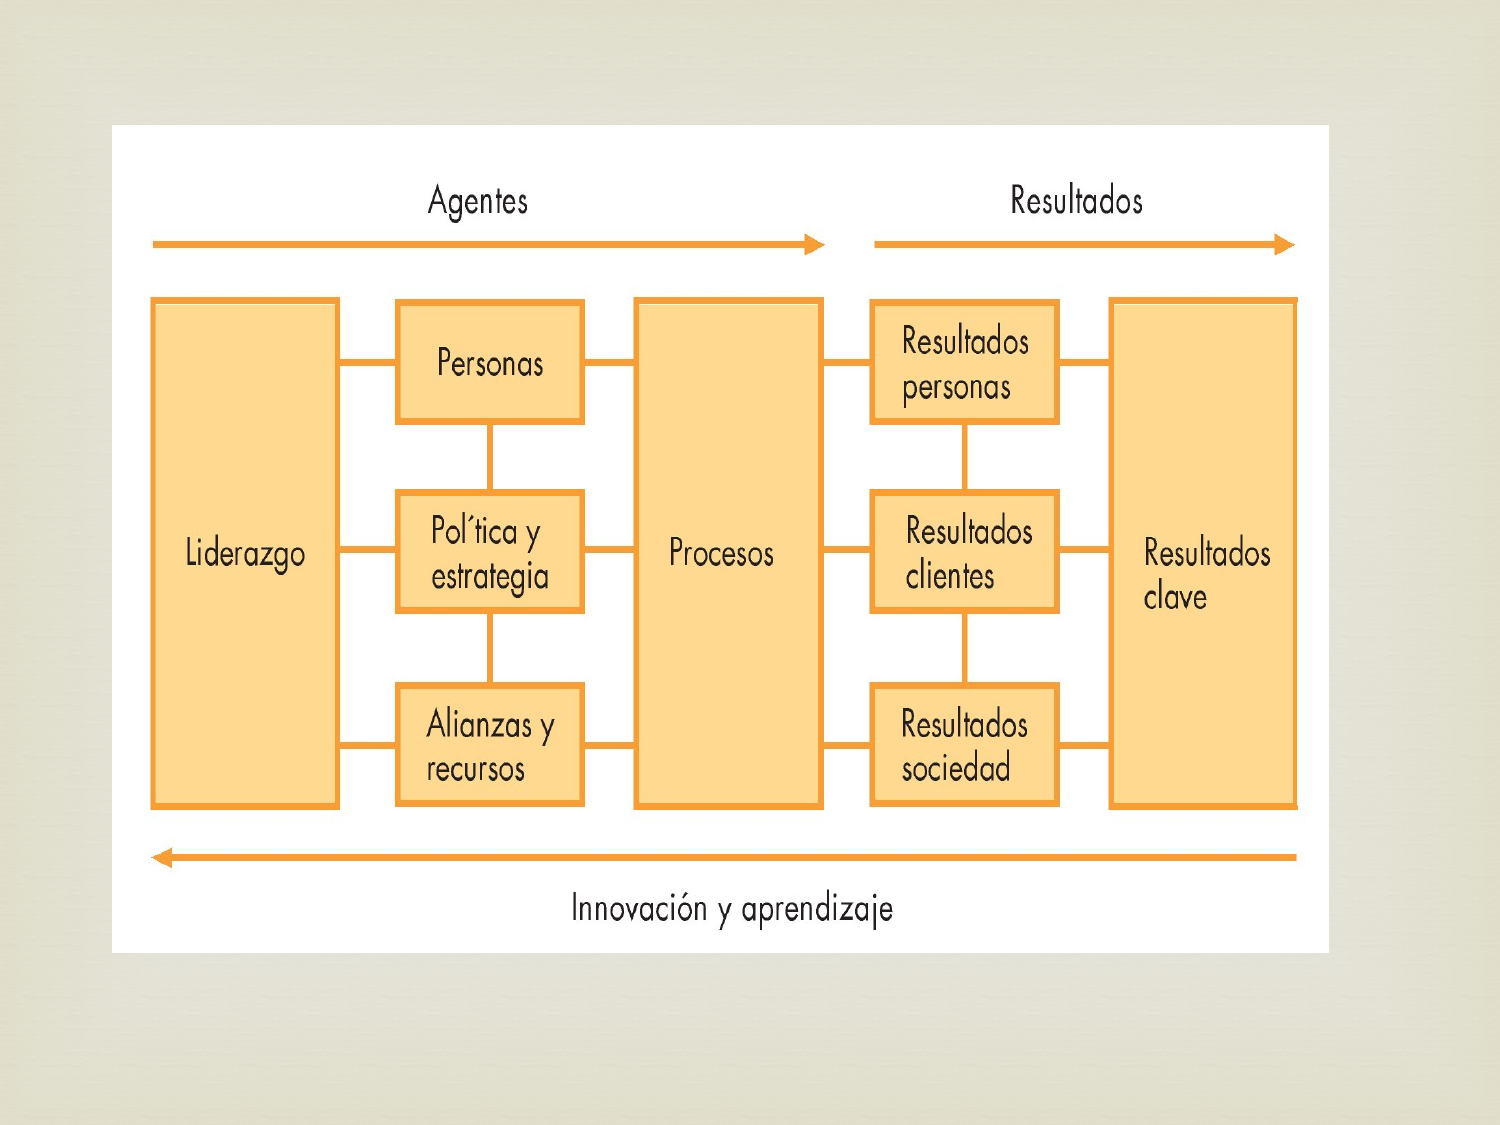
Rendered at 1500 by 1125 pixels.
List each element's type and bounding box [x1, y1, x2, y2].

list [111, 124, 1330, 953]
